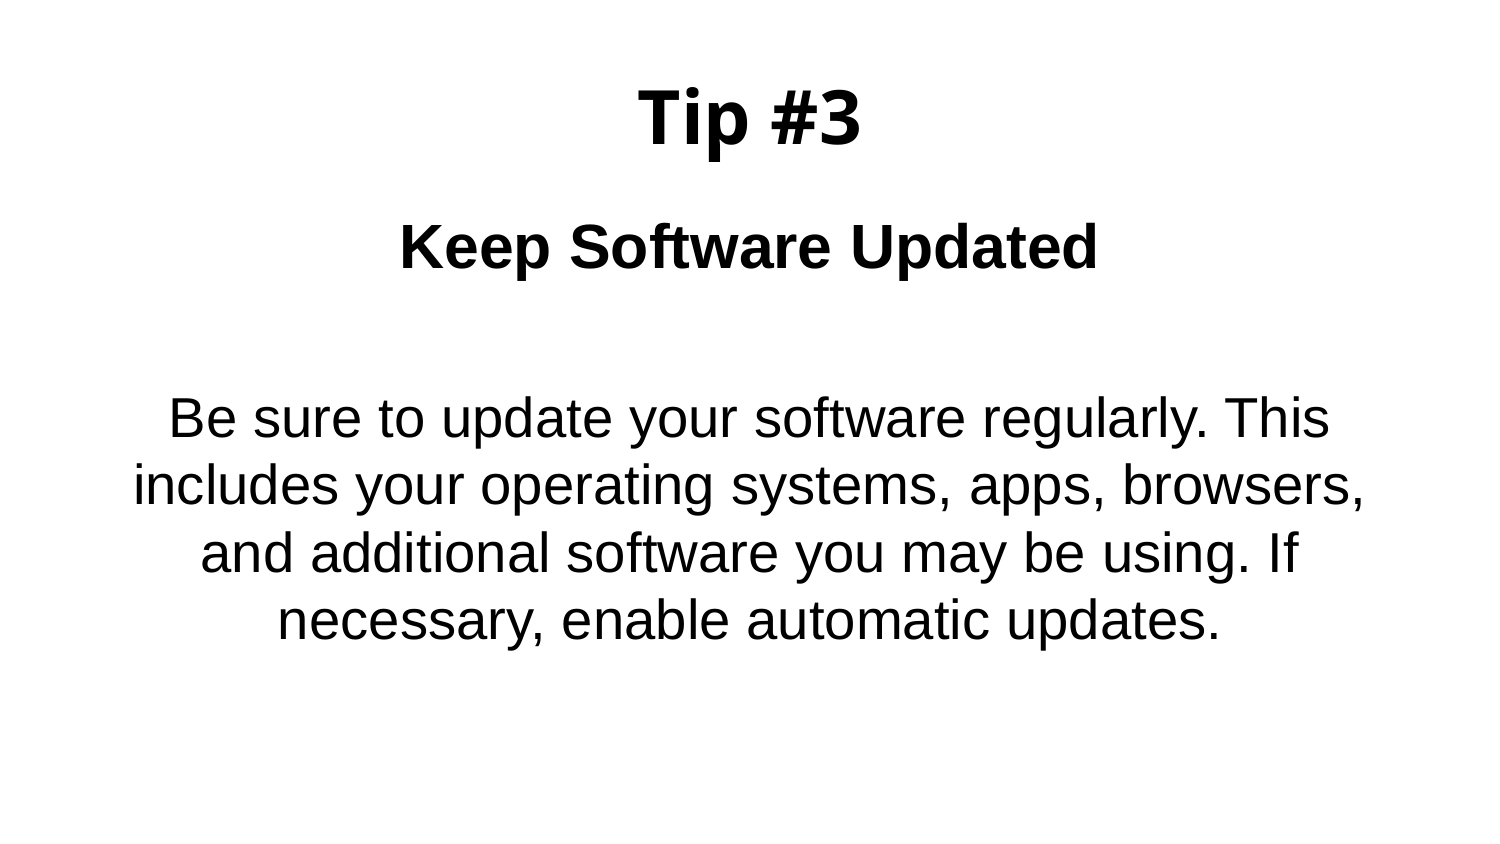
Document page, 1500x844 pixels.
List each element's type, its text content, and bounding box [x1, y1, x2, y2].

list Keep Software Updated Be sure to update your software regularly. This includes your operating systems, apps, browsers, and additional software you may be using. If necessary, enable automatic updates. [75, 191, 1425, 803]
title Tip #3 [75, 33, 1425, 175]
